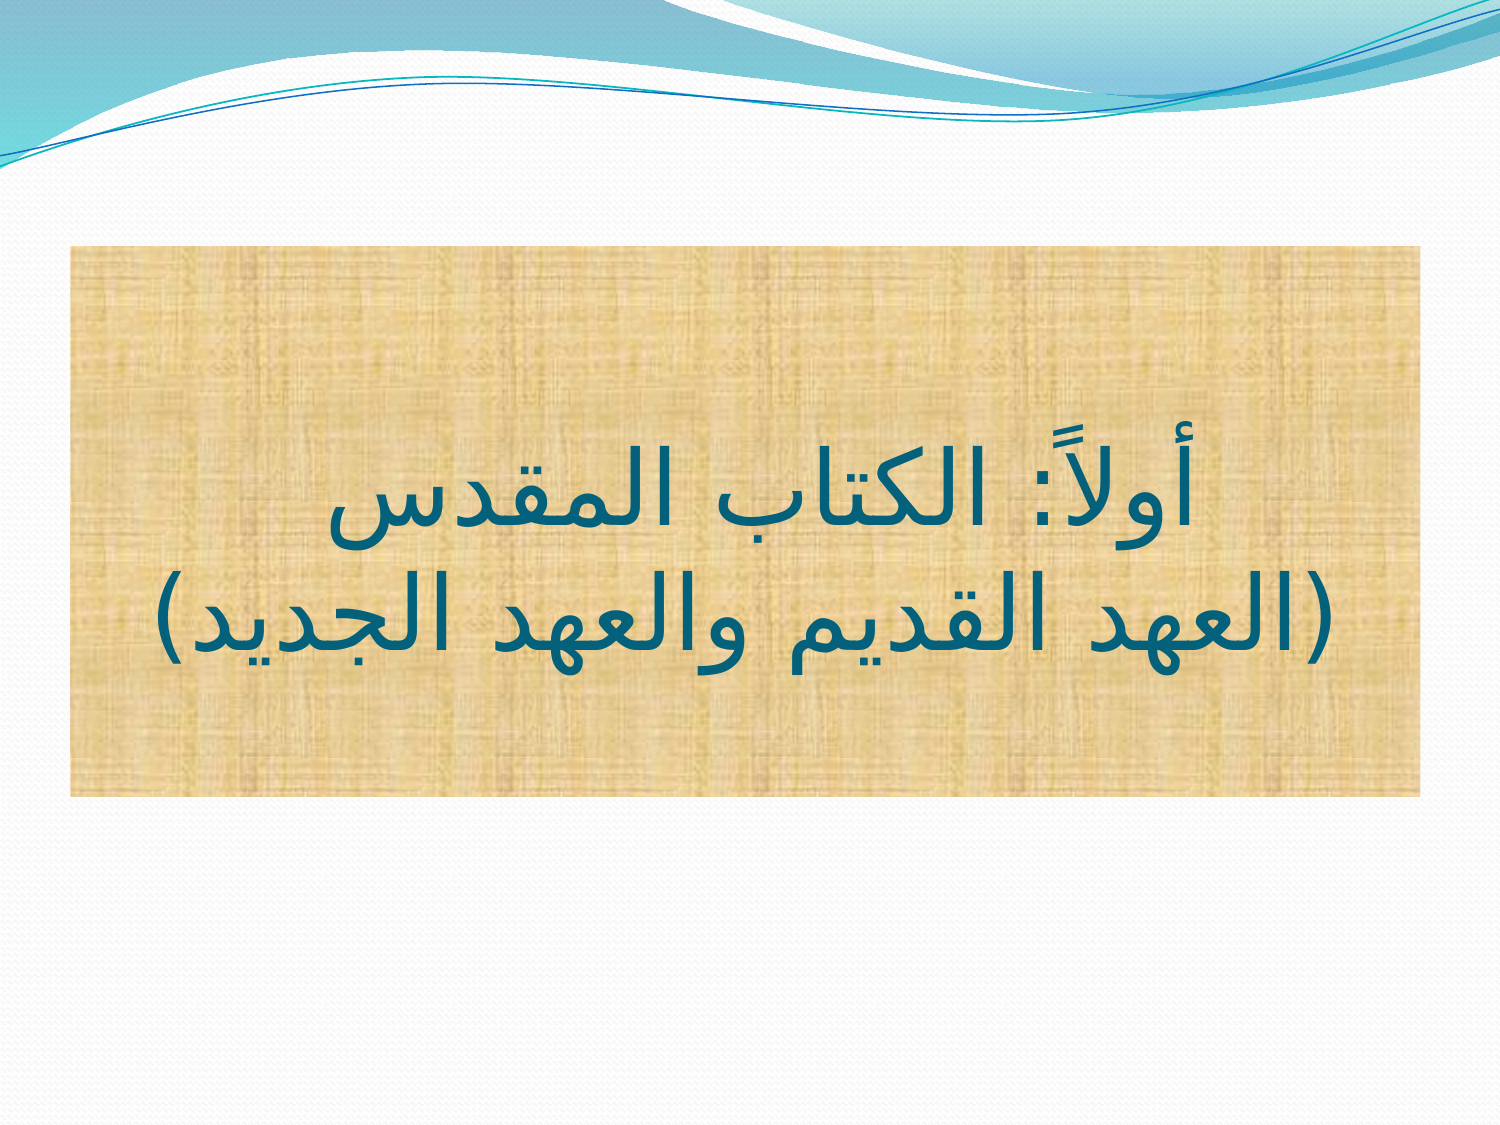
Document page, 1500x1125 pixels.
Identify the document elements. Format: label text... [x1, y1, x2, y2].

title أولاً: الكتاب المقدس (العهد القديم والعهد الجديد) [70, 246, 1421, 797]
